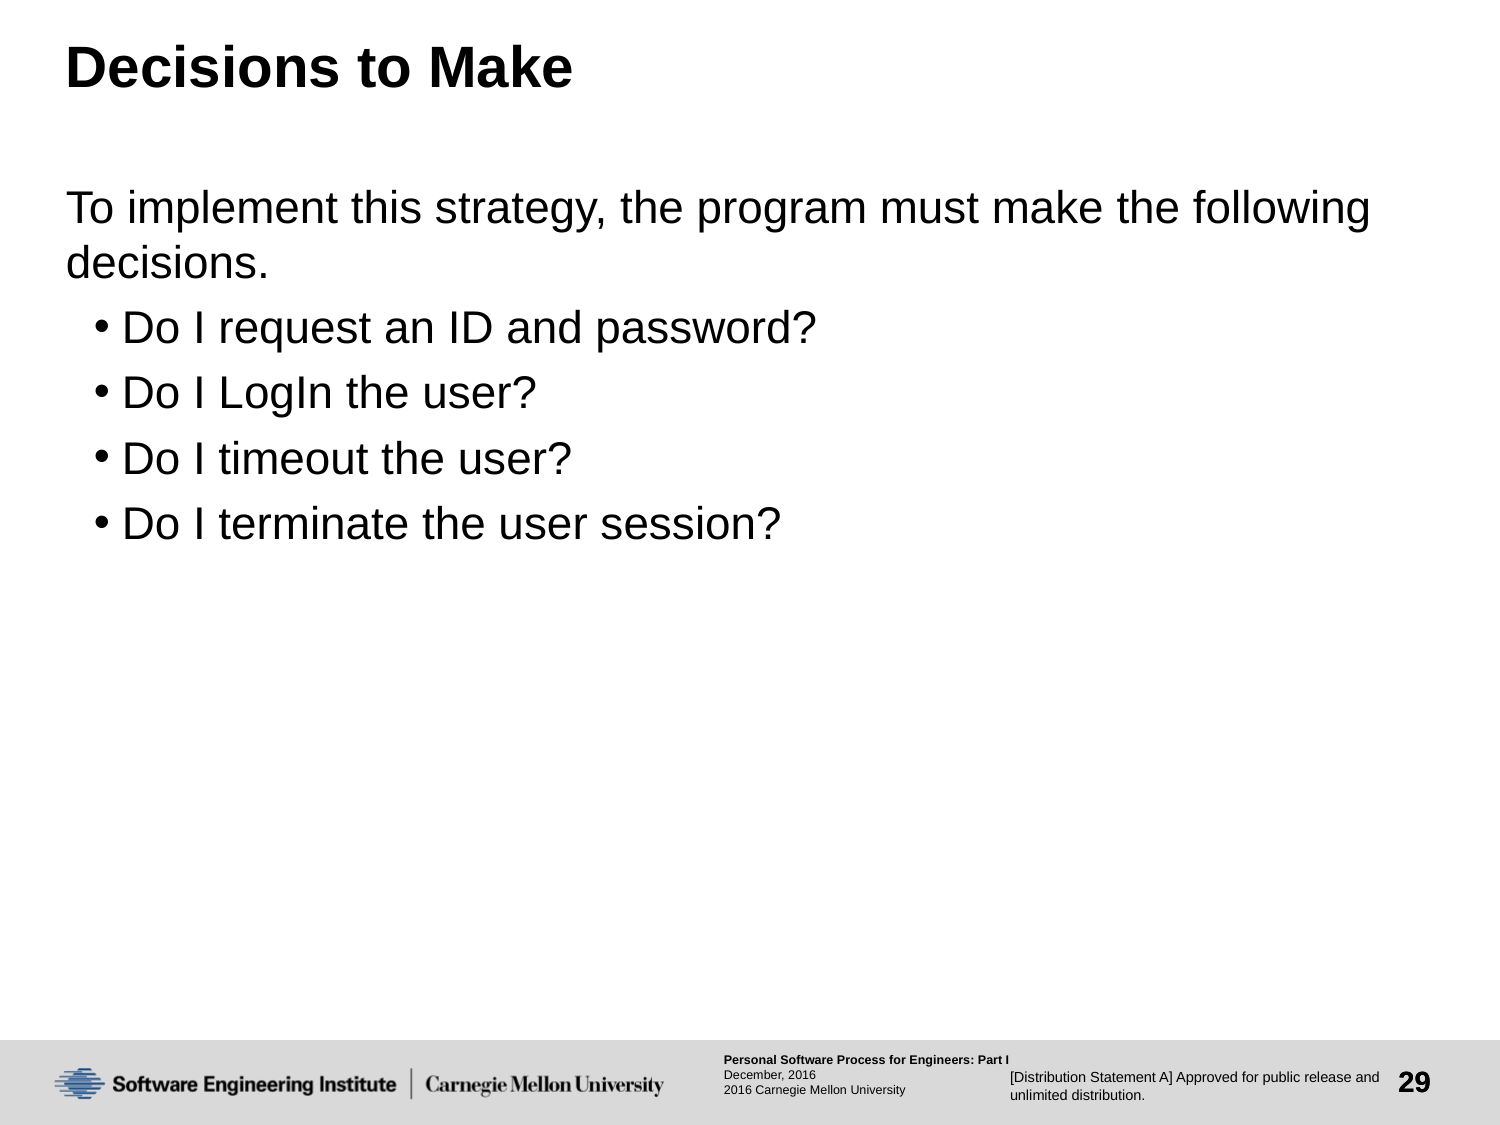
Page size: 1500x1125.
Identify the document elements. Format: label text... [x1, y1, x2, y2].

picture [46, 1061, 673, 1104]
list To implement this strategy, the program must make the following decisions. Do I request an ID and password? Do I LogIn the user? Do I timeout the user? Do I terminate the user session? [65, 177, 1431, 1000]
title Decisions to Make [65, 37, 1313, 148]
